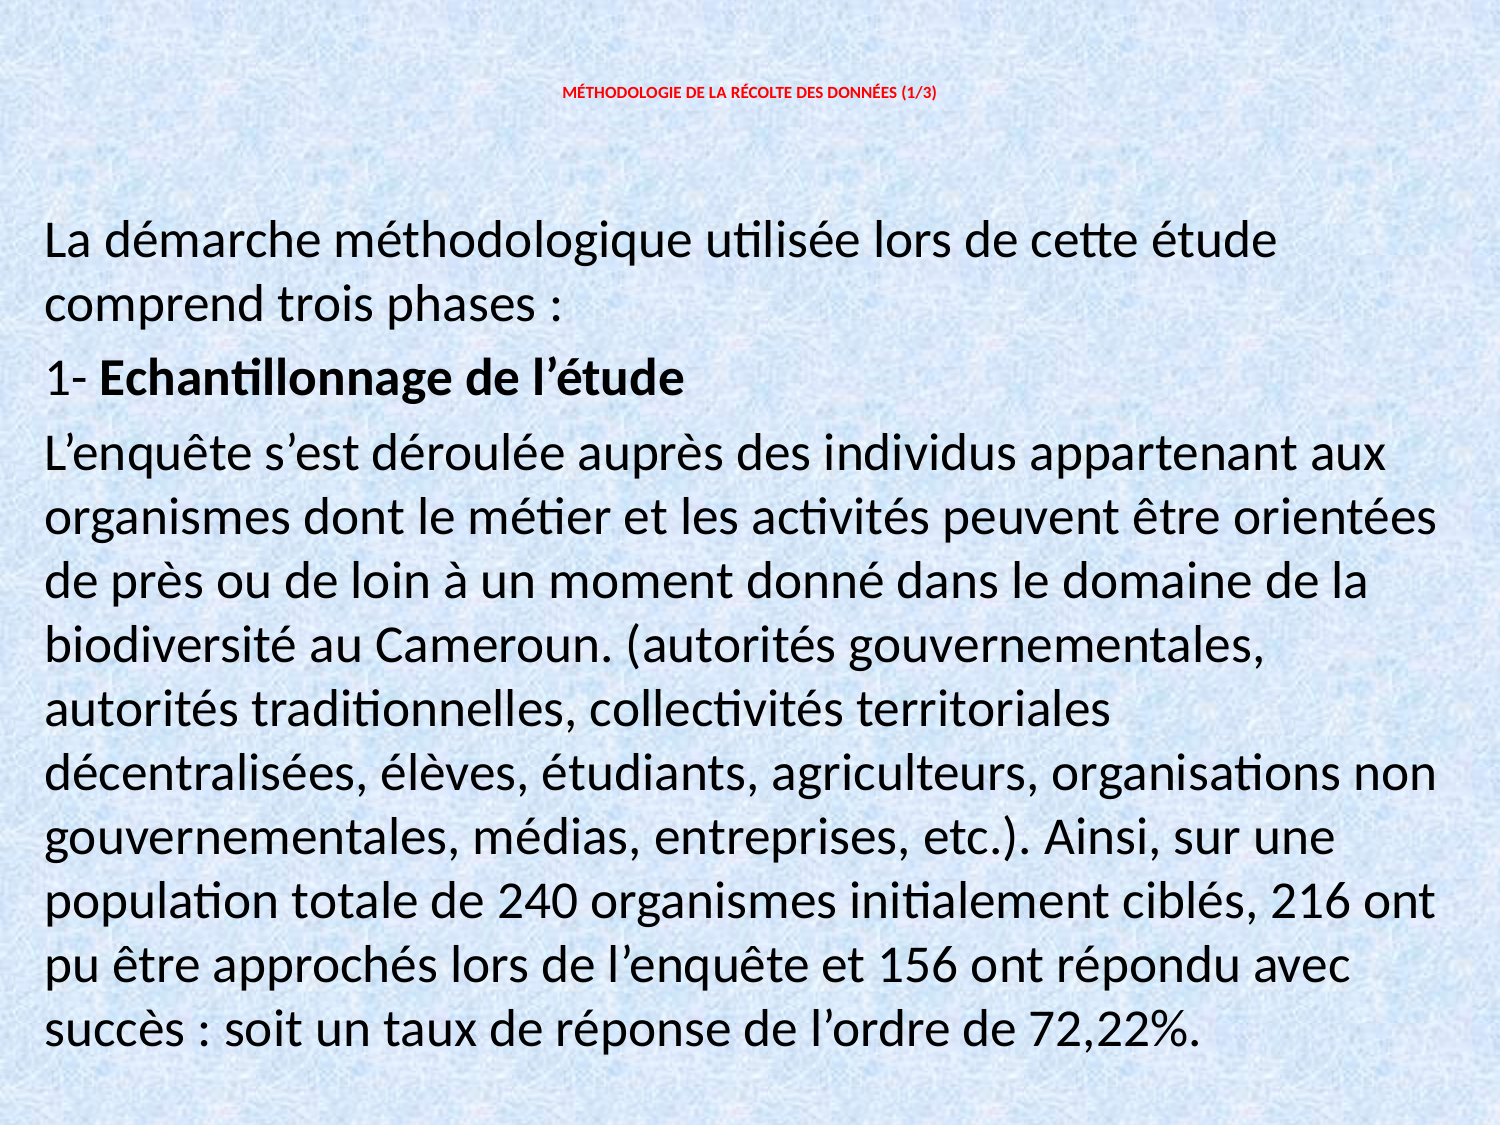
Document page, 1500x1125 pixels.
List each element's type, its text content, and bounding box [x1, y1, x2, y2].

title MÉTHODOLOGIE DE LA RÉCOLTE DES DONNÉES (1/3) [29, 45, 1471, 138]
list La démarche méthodologique utilisée lors de cette étude comprend trois phases : 1- Echantillonnage de l’étude L’enquête s’est déroulée auprès des individus appartenant aux organismes dont le métier et les activités peuvent être orientées de près ou de loin à un moment donné dans le domaine de la biodiversité au Cameroun. (autorités gouvernementales, autorités traditionnelles, collectivités territoriales décentralisées, élèves, étudiants, agriculteurs, organisations non gouvernementales, médias, entreprises, etc.). Ainsi, sur une population totale de 240 organismes initialement ciblés, 216 ont pu être approchés lors de l’enquête et 156 ont répondu avec succès : soit un taux de réponse de l’ordre de 72,22%. [29, 196, 1459, 1083]
picture [0, 0, 1500, 1125]
